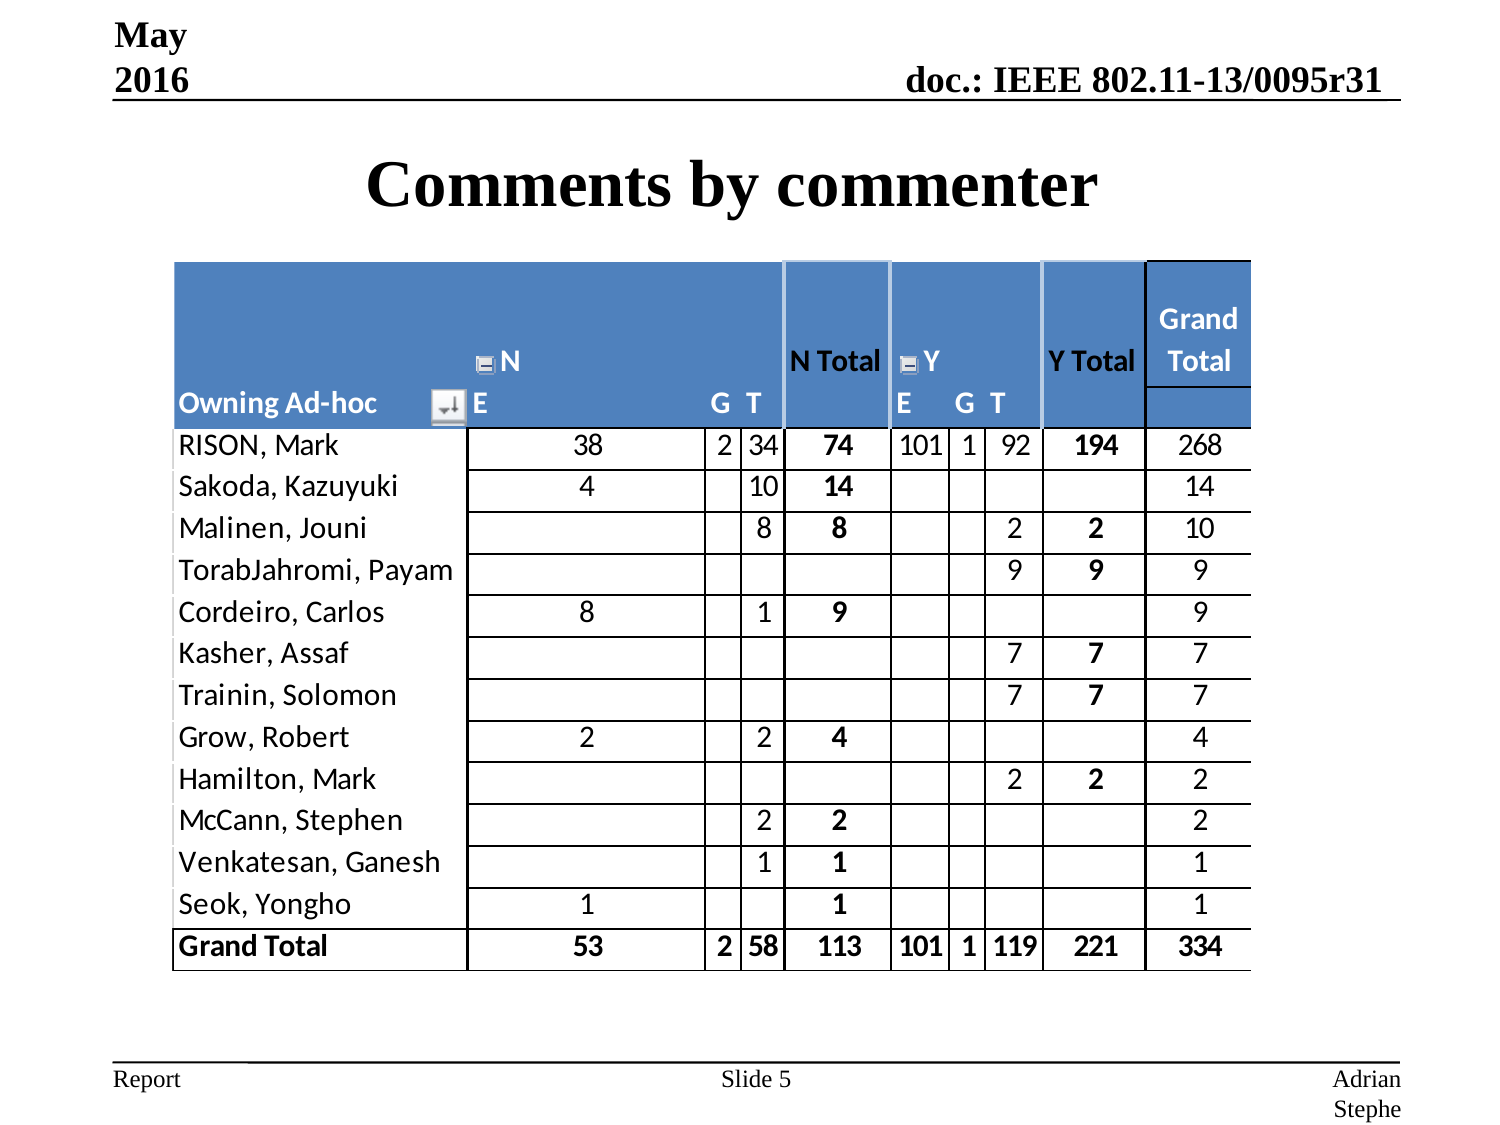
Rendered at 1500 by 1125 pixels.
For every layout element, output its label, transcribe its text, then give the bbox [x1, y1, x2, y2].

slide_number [114, 54, 272, 101]
title Comments by commenter [105, 104, 1360, 255]
footer Adrian Stephens, Intel Corporation [1324, 1061, 1402, 1093]
slide_number Slide 5 [712, 1061, 800, 1093]
picture [172, 260, 1254, 973]
